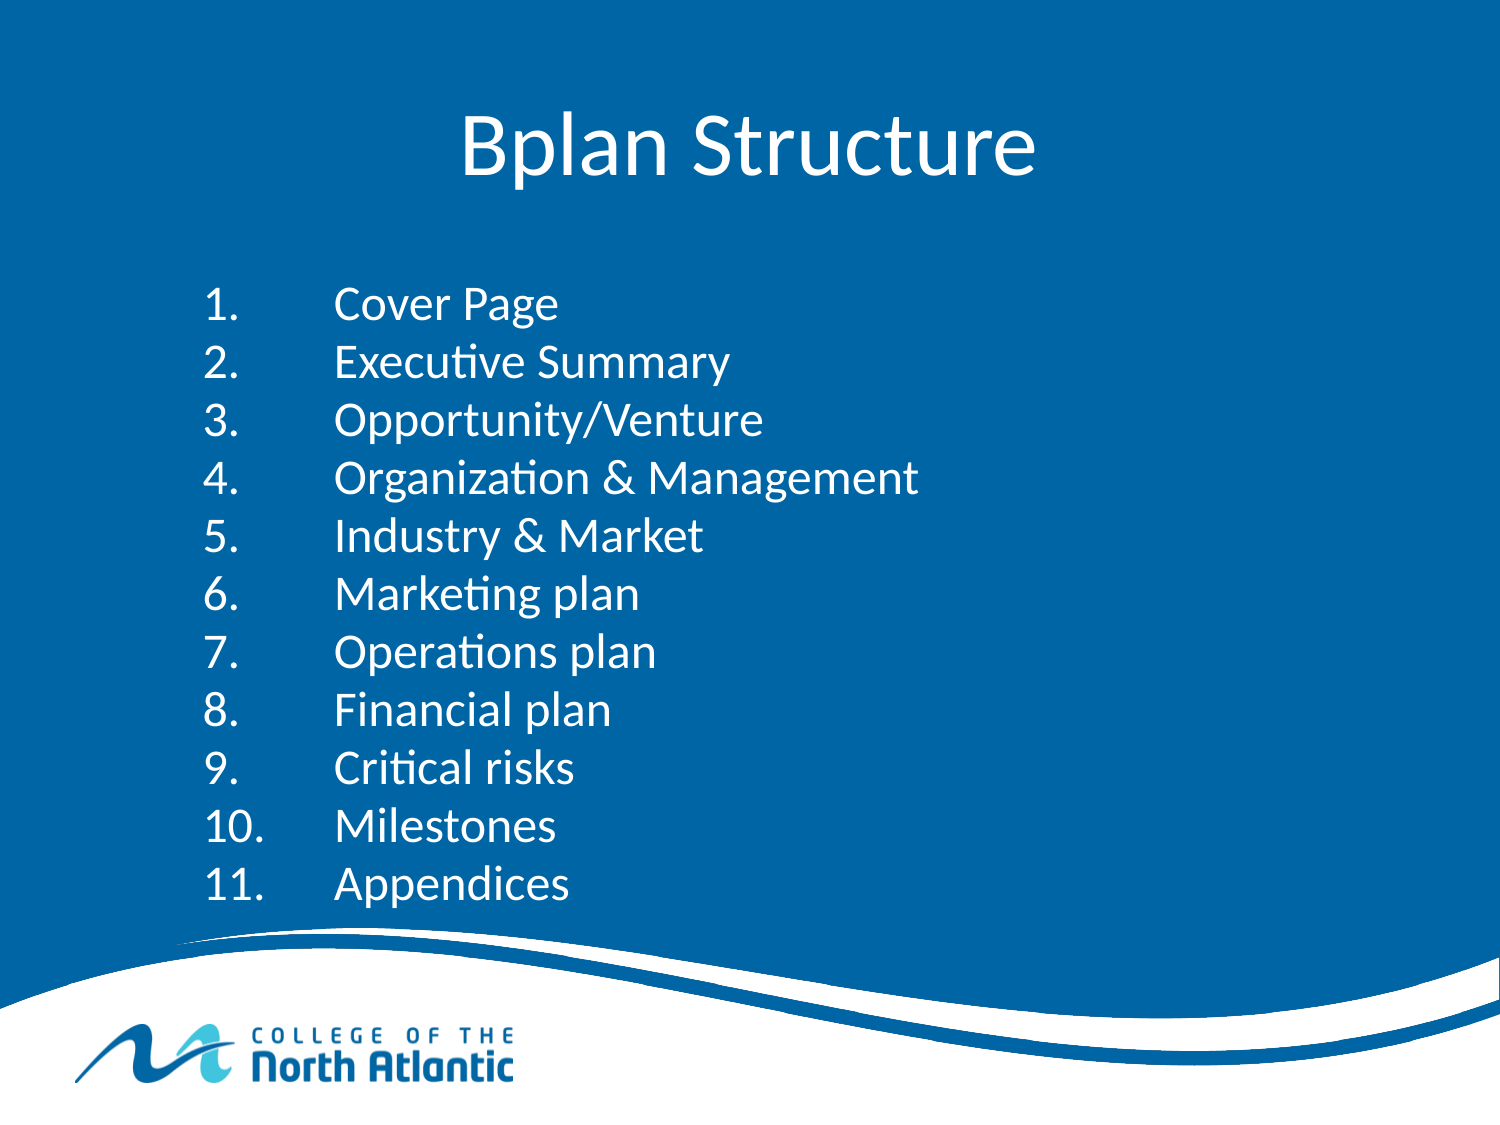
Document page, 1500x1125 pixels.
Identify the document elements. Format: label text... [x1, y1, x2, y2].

picture [0, 928, 1500, 1125]
title Bplan Structure [75, 45, 1425, 233]
list Cover Page Executive Summary Opportunity/Venture Organization & Management Industry & Market Marketing plan Operations plan Financial plan Critical risks Milestones Appendices [187, 275, 1438, 1000]
